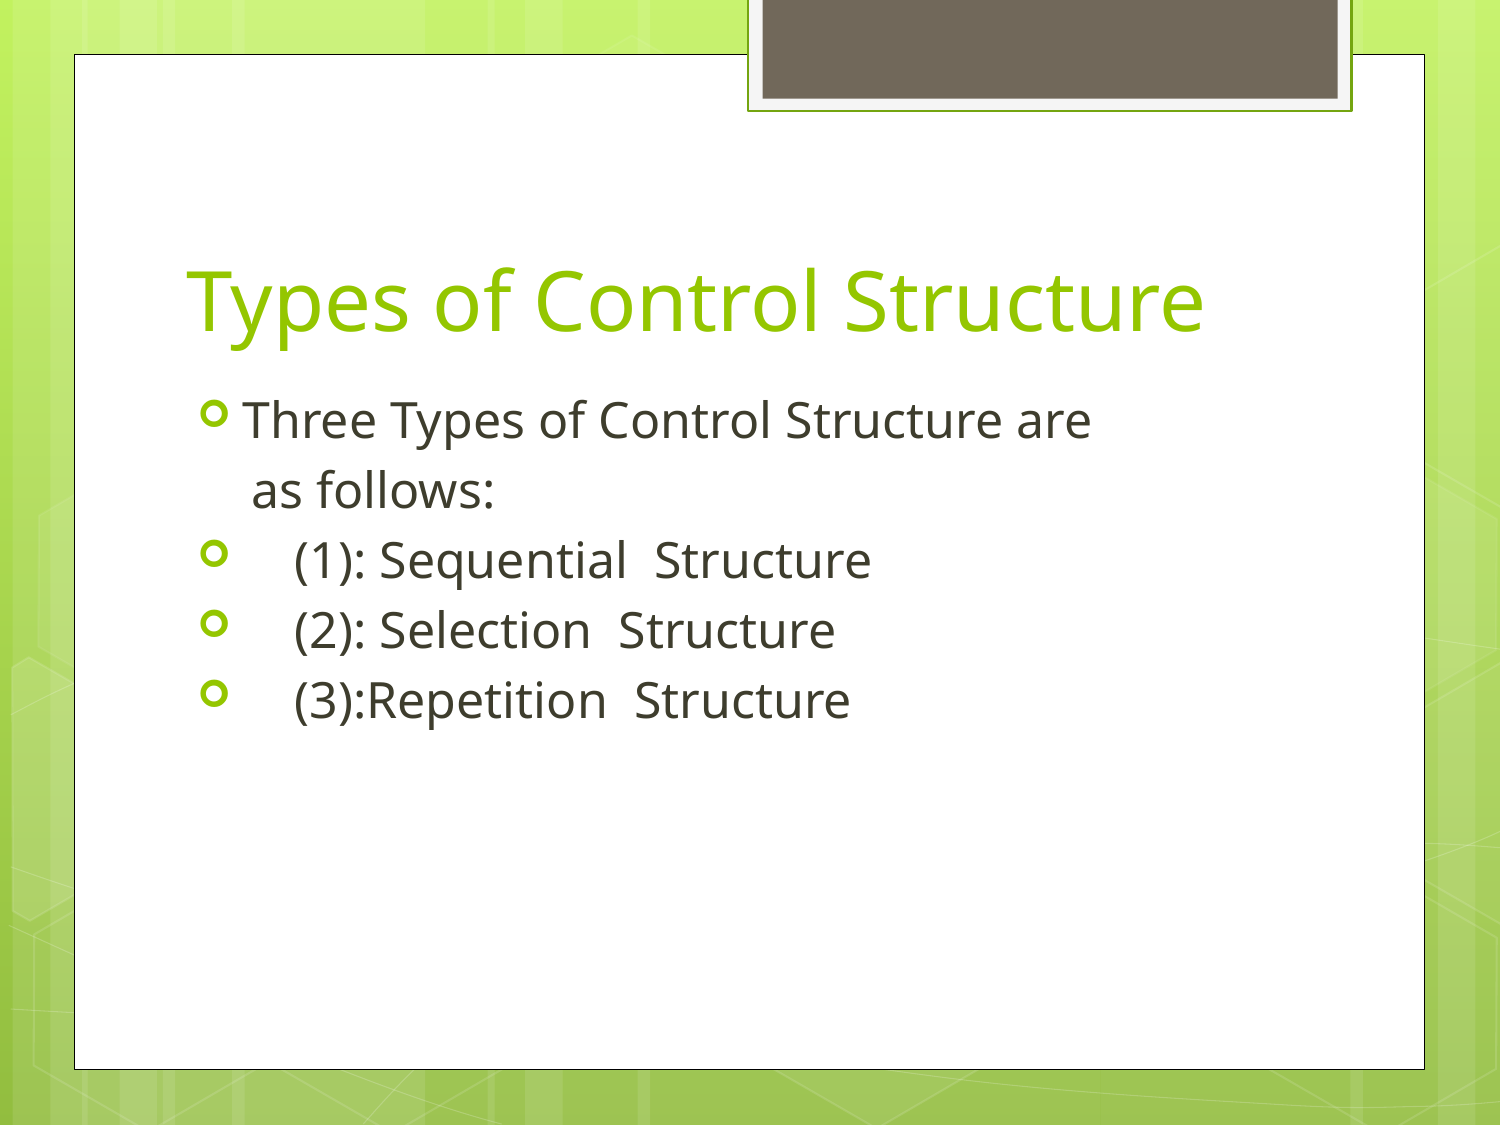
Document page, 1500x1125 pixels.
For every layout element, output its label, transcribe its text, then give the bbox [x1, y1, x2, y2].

list Three Types of Control Structure are as follows: (1): Sequential Structure (2): Selection Structure (3):Repetition Structure [171, 381, 1283, 957]
title Types of Control Structure [171, 168, 1324, 357]
